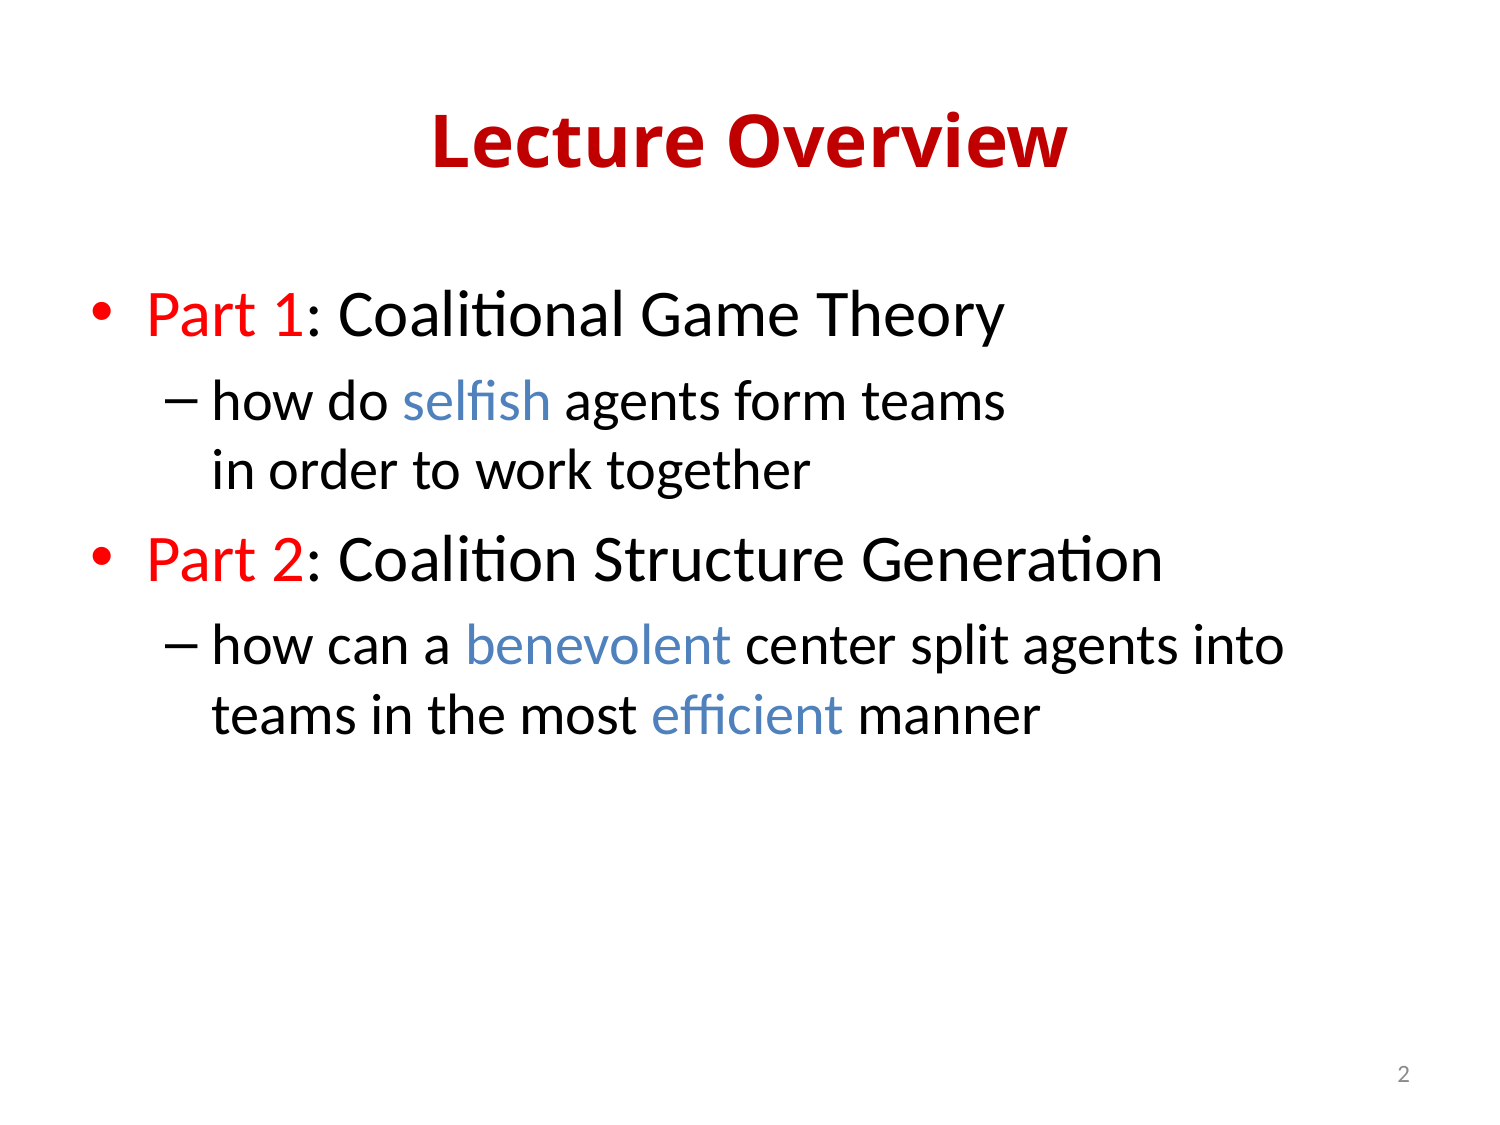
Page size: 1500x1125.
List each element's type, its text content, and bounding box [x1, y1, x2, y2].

list Part 1: Coalitional Game Theory how do selfish agents form teams in order to work together Part 2: Coalition Structure Generation how can a benevolent center split agents into teams in the most efficient manner [75, 262, 1425, 1005]
title Lecture Overview [75, 45, 1425, 233]
slide_number 2 [1074, 1042, 1425, 1103]
